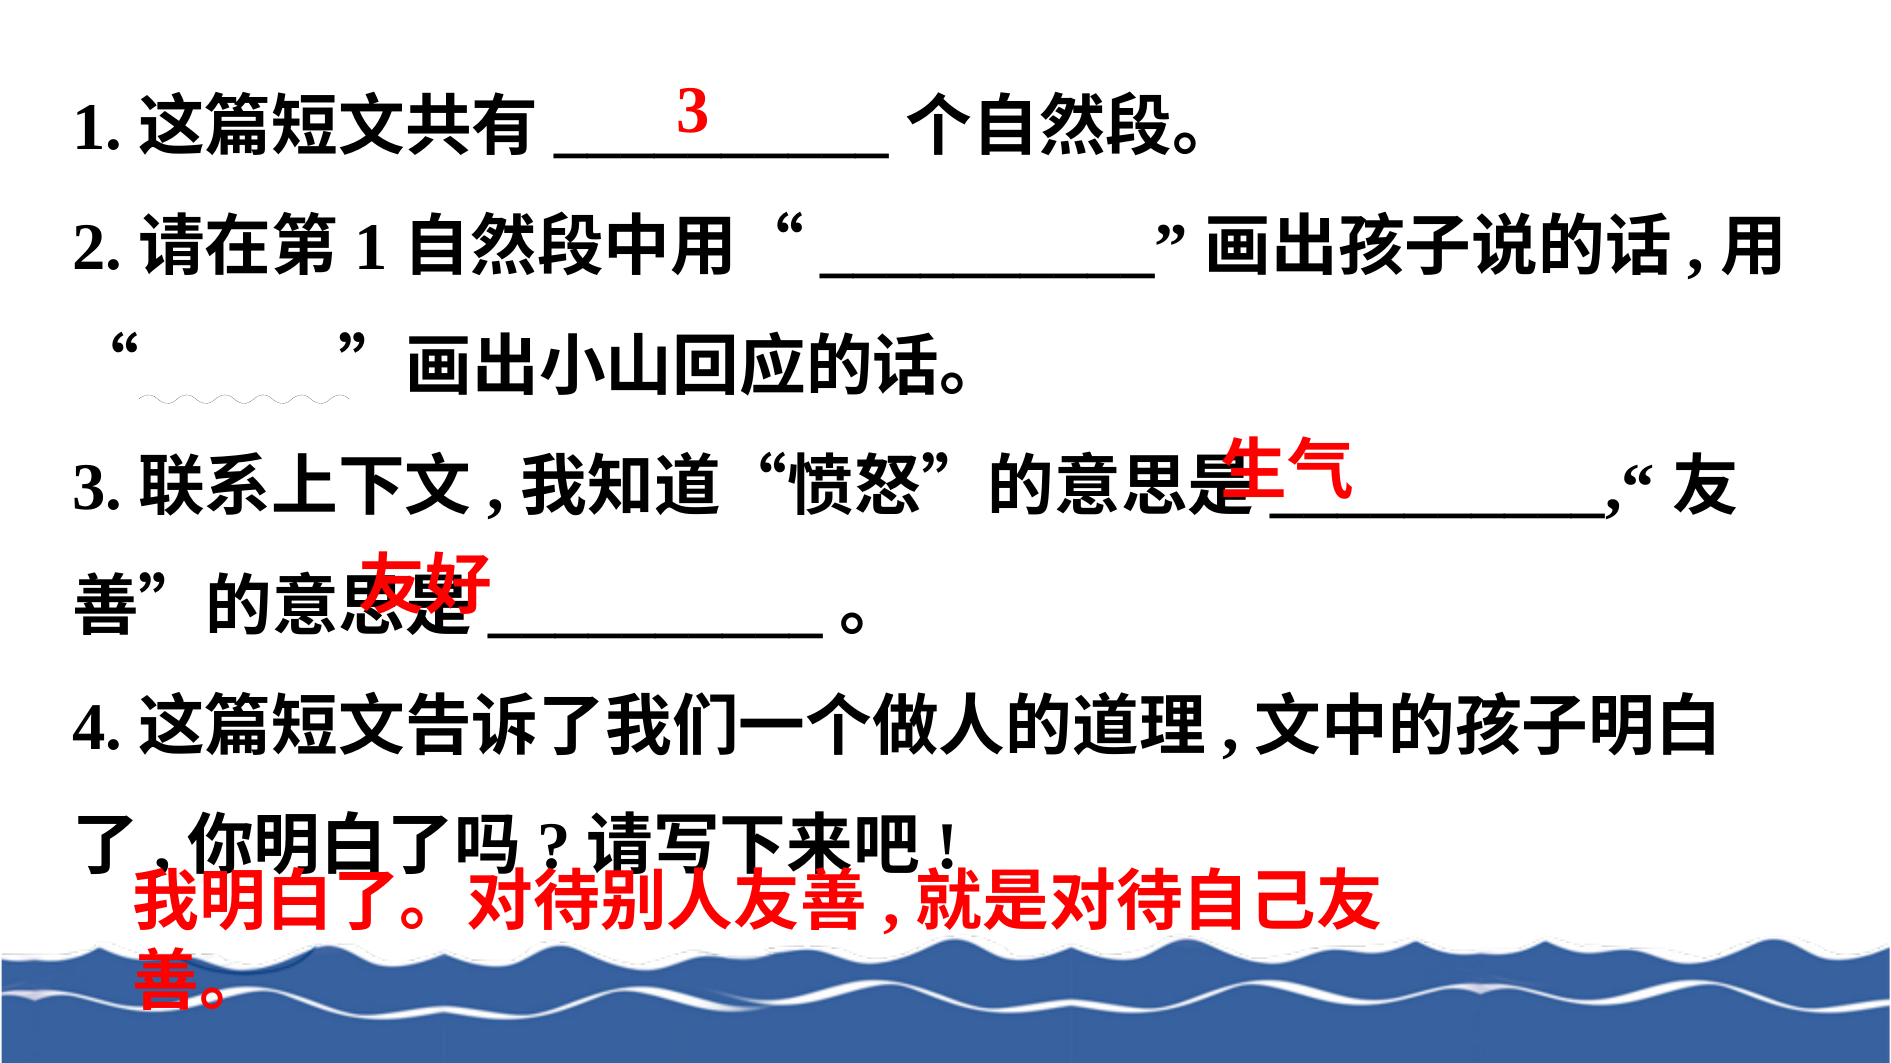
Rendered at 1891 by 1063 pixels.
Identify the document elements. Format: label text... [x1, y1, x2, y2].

text_box 我明白了。对待别人友善,就是对待自己友善。 [118, 850, 1524, 1026]
text_box 生气 [1205, 419, 1370, 514]
text_box 3 [661, 58, 726, 154]
text_box 友好 [343, 534, 507, 630]
picture [1, 886, 1891, 1063]
text_box 1.这篇短文共有__________个自然段。 2.请在第1自然段中用“__________”画出孩子说的话,用“ ”画出小山回应的话。 3.联系上下文,我知道“愤怒”的意思是__________,“友善”的意思是__________。 4.这篇短文告诉了我们一个做人的道理,文中的孩子明白了,你明白了吗?请写下来吧! [57, 35, 1835, 890]
